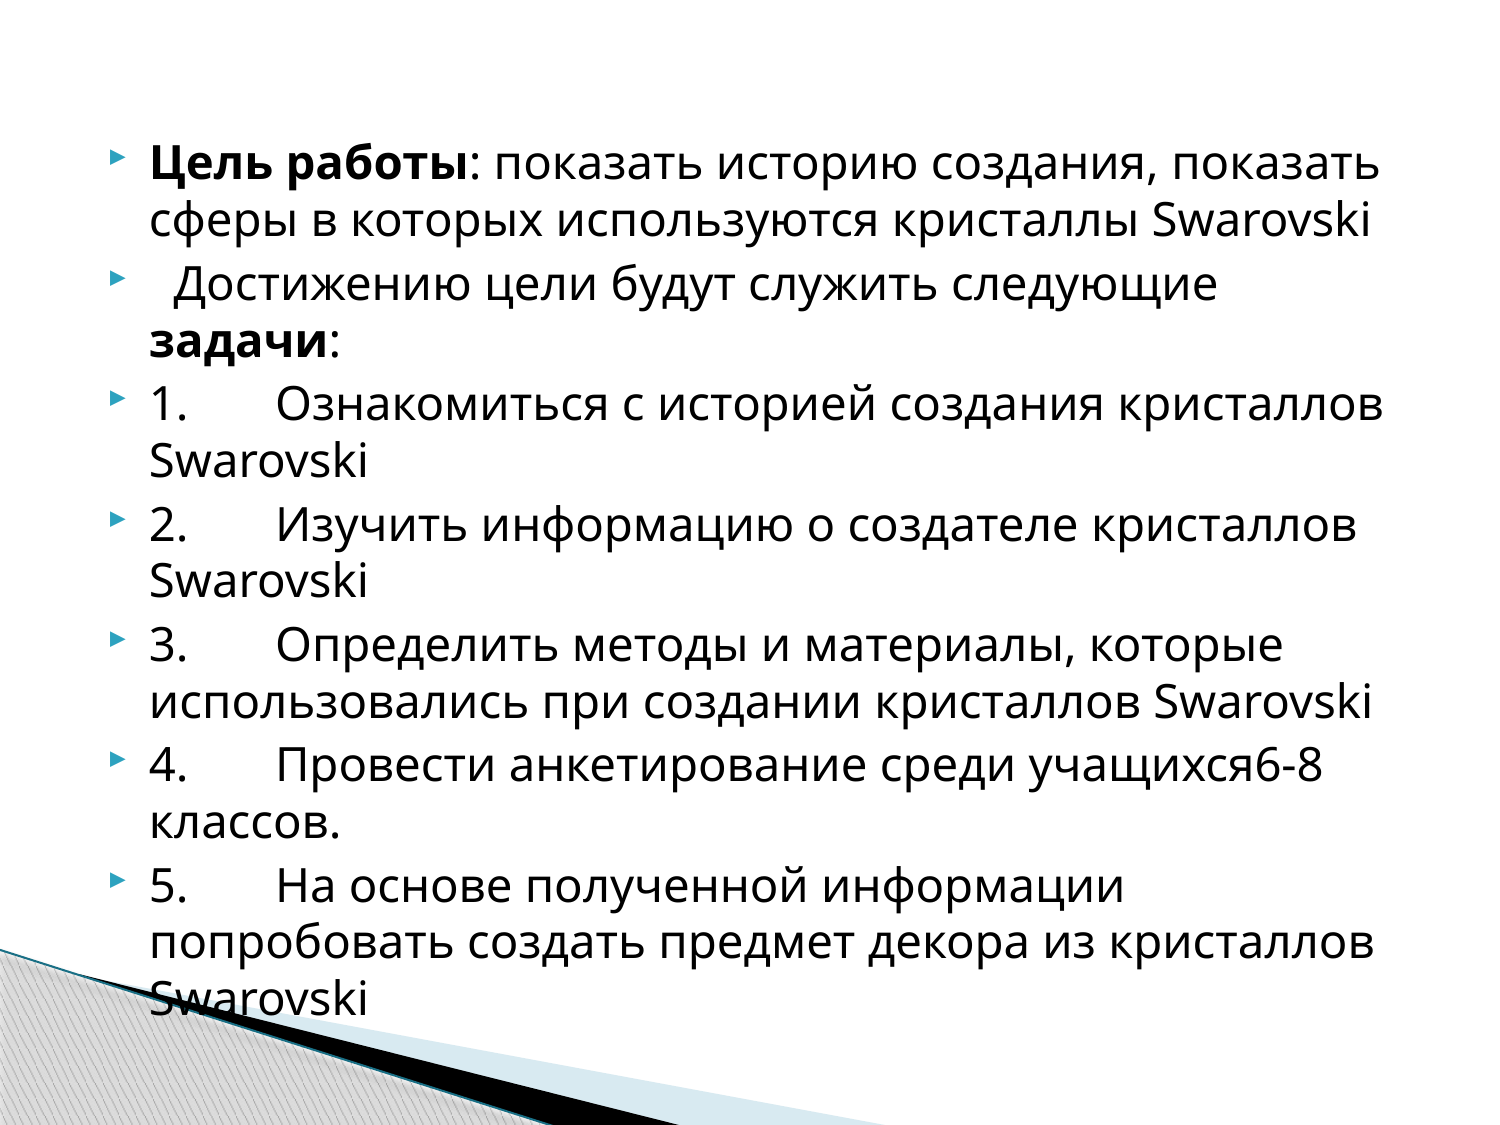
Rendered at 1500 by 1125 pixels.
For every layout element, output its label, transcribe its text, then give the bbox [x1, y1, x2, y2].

list Цель работы: показать историю создания, показать сферы в которых используются кристаллы Swarovski Достижению цели будут служить следующие задачи: 1. Ознакомиться с историей создания кристаллов Swarovski 2. Изучить информацию о создателе кристаллов Swarovski 3. Определить методы и материалы, которые использовались при создании кристаллов Swarovski 4. Провести анкетирование среди учащихся6-8 классов. 5. На основе полученной информации попробовать создать предмет декора из кристаллов Swarovski [75, 125, 1425, 1035]
